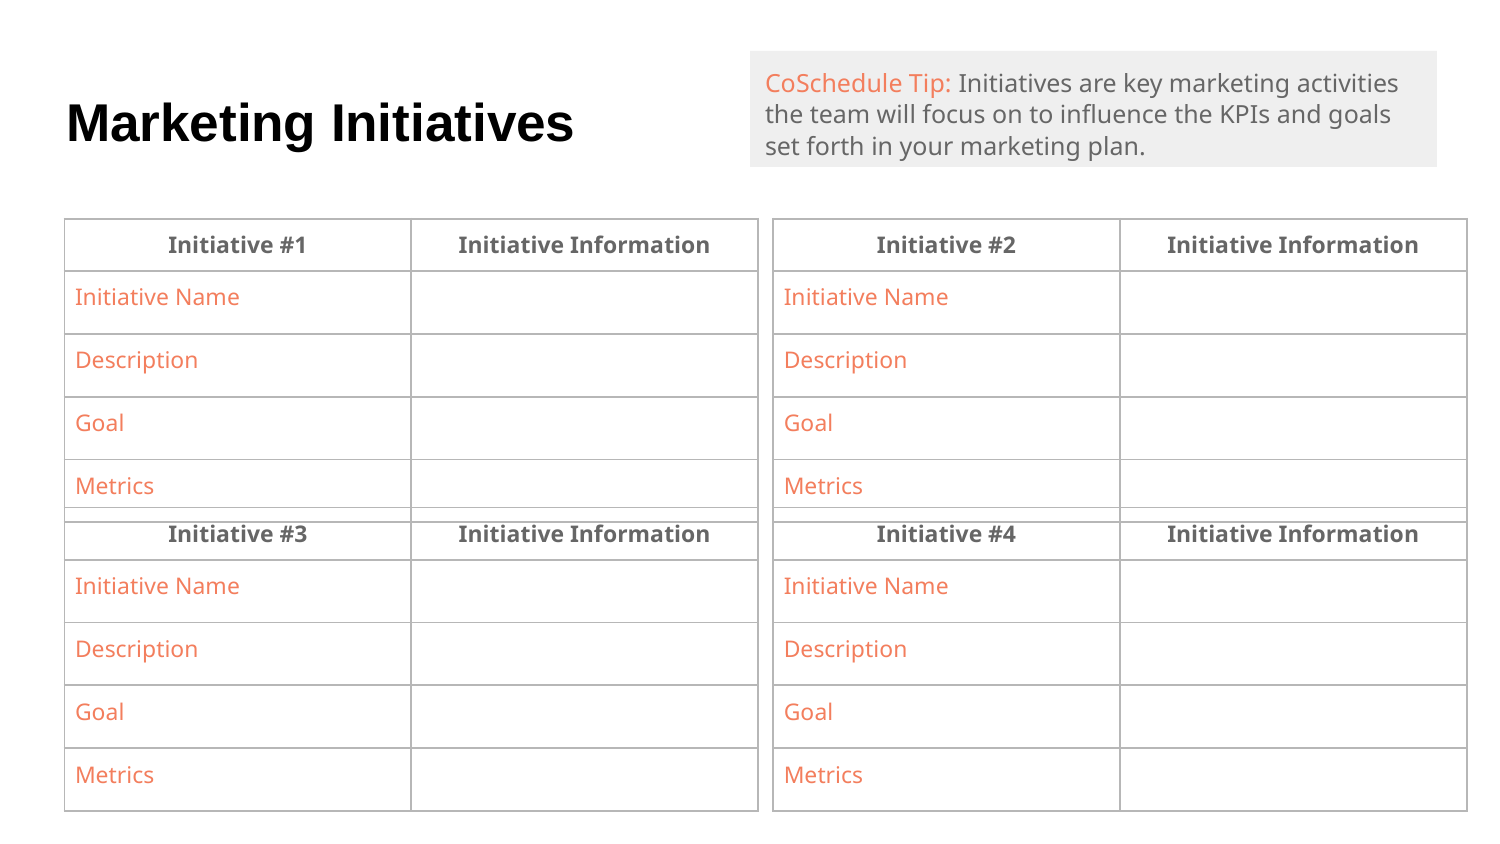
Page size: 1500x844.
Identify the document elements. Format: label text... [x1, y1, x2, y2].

table_cell [412, 749, 757, 810]
table_cell Goal [774, 398, 1119, 459]
table_cell [412, 272, 757, 333]
table_cell Description [774, 335, 1119, 396]
table_cell [1121, 686, 1466, 747]
table_header Initiative Information [412, 523, 757, 559]
table_cell Goal [65, 686, 410, 747]
table_cell [1121, 623, 1466, 684]
table_header Initiative #2 [774, 220, 1119, 270]
table_header Initiative Information [1121, 508, 1466, 559]
table_header Initiative #3 [65, 523, 410, 559]
table_cell [412, 460, 757, 521]
table_cell Description [774, 623, 1119, 684]
table_cell Initiative Name [774, 561, 1119, 622]
table_cell [412, 623, 757, 684]
table_cell Description [65, 335, 410, 396]
table_cell [1121, 398, 1466, 459]
table_cell [1121, 272, 1466, 333]
list CoSchedule Tip: Initiatives are key marketing activities the team will focus on to influence the KPIs and goals set forth in your marketing plan. [750, 50, 1437, 167]
table_header Initiative Information [1121, 220, 1466, 270]
table_cell Description [65, 623, 410, 684]
table_cell Metrics [65, 749, 410, 810]
table_header Initiative #1 [65, 220, 410, 270]
table_cell Initiative Name [65, 561, 410, 622]
table_cell [412, 686, 757, 747]
table_cell [412, 398, 757, 459]
table_header Initiative #4 [774, 508, 1119, 559]
table_cell Metrics [65, 460, 410, 521]
table_cell Initiative Name [65, 272, 410, 333]
table_cell [1121, 749, 1466, 810]
table_cell [412, 561, 757, 622]
table_cell Goal [65, 398, 410, 459]
table_header Initiative Information [412, 220, 757, 270]
table_cell [1121, 335, 1466, 396]
table_cell [1121, 561, 1466, 622]
table_cell [1121, 460, 1466, 507]
table_cell [412, 335, 757, 396]
table_cell Goal [774, 686, 1119, 747]
table_cell Metrics [774, 749, 1119, 810]
title Marketing Initiatives [51, 72, 750, 167]
table_cell Initiative Name [774, 272, 1119, 333]
table_cell Metrics [774, 460, 1119, 507]
